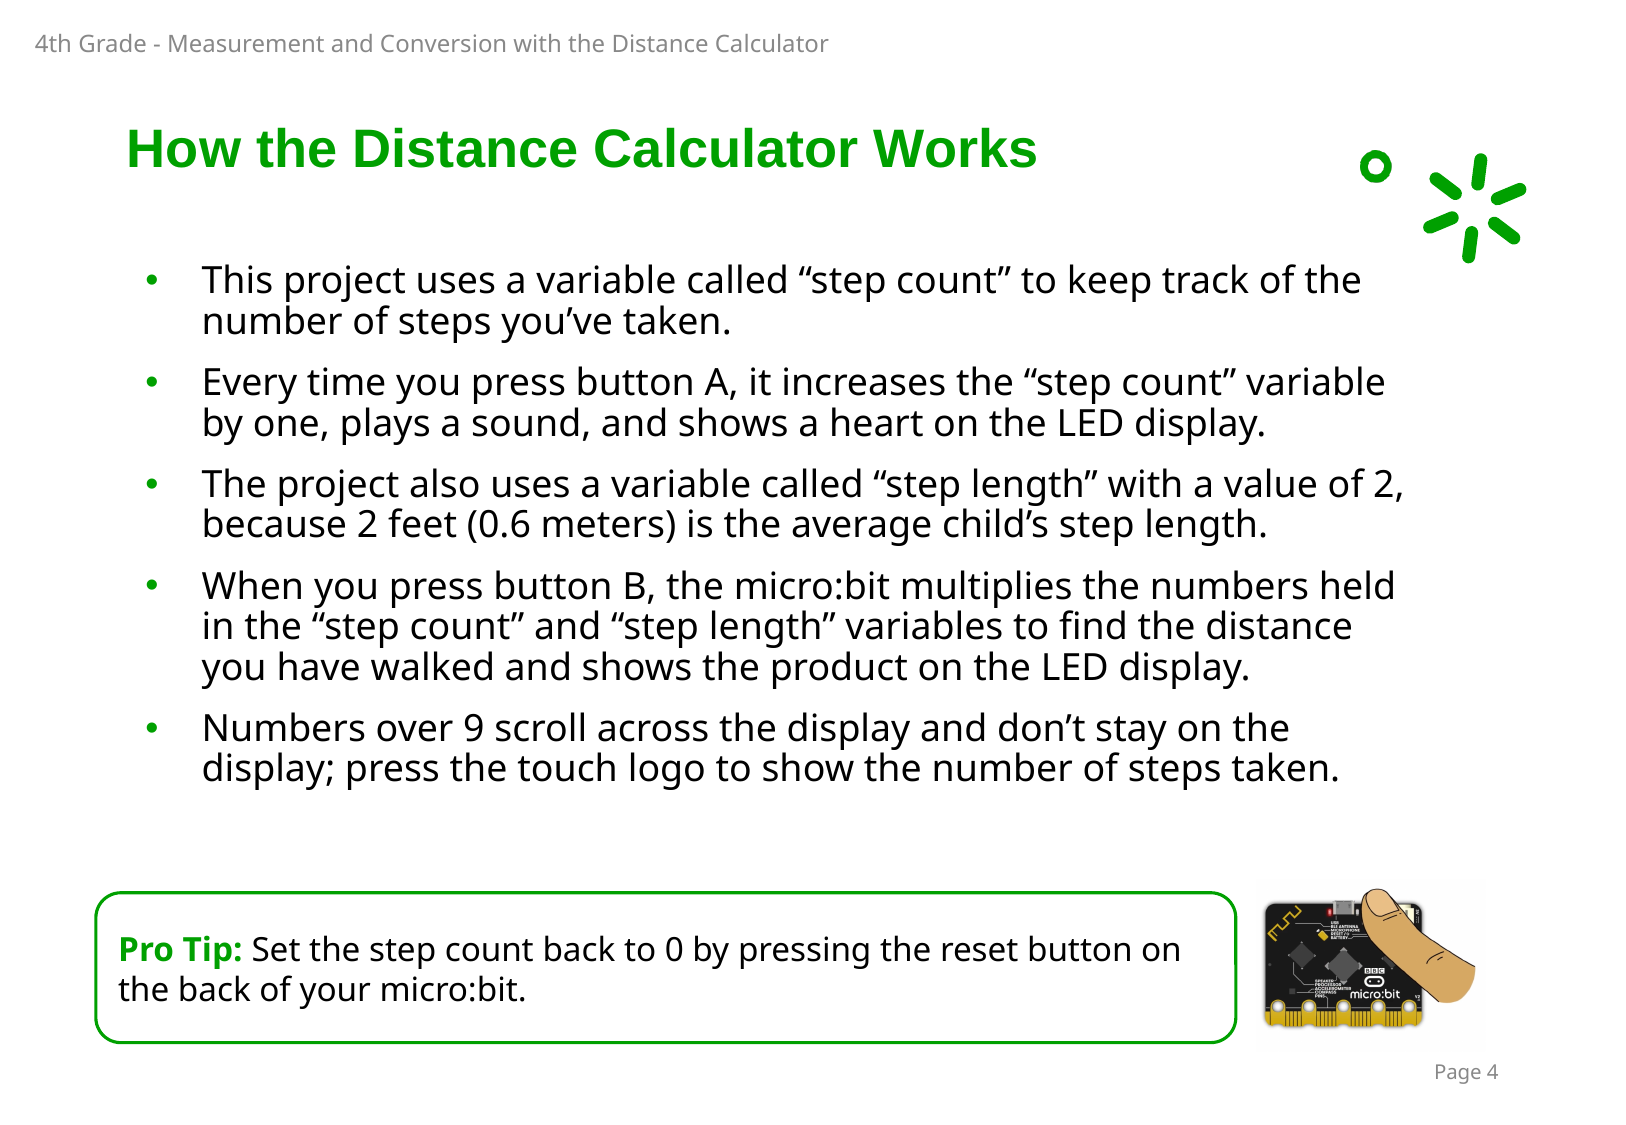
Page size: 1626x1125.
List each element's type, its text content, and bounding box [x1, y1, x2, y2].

picture [1359, 149, 1392, 183]
list This project uses a variable called “step count” to keep track of the number of steps you’ve taken. Every time you press button A, it increases the “step count” variable by one, plays a sound, and shows a heart on the LED display. The project also uses a variable called “step length” with a value of 2, because 2 feet (0.6 meters) is the average child’s step length. When you press button B, the micro:bit multiplies the numbers held in the “step count” and “step length” variables to find the distance you have walked and shows the product on the LED display. Numbers over 9 scroll across the display and don’t stay on the display; press the touch logo to show the number of steps taken. [111, 253, 1441, 855]
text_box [1421, 154, 1529, 263]
slide_number Page 4 [1147, 1042, 1514, 1103]
title How the Distance Calculator Works [111, 74, 1514, 225]
text_box Pro Tip: Set the step count back to 0 by pressing the reset button on the back of your micro:bit. [95, 892, 1236, 1043]
picture [1255, 878, 1486, 1053]
